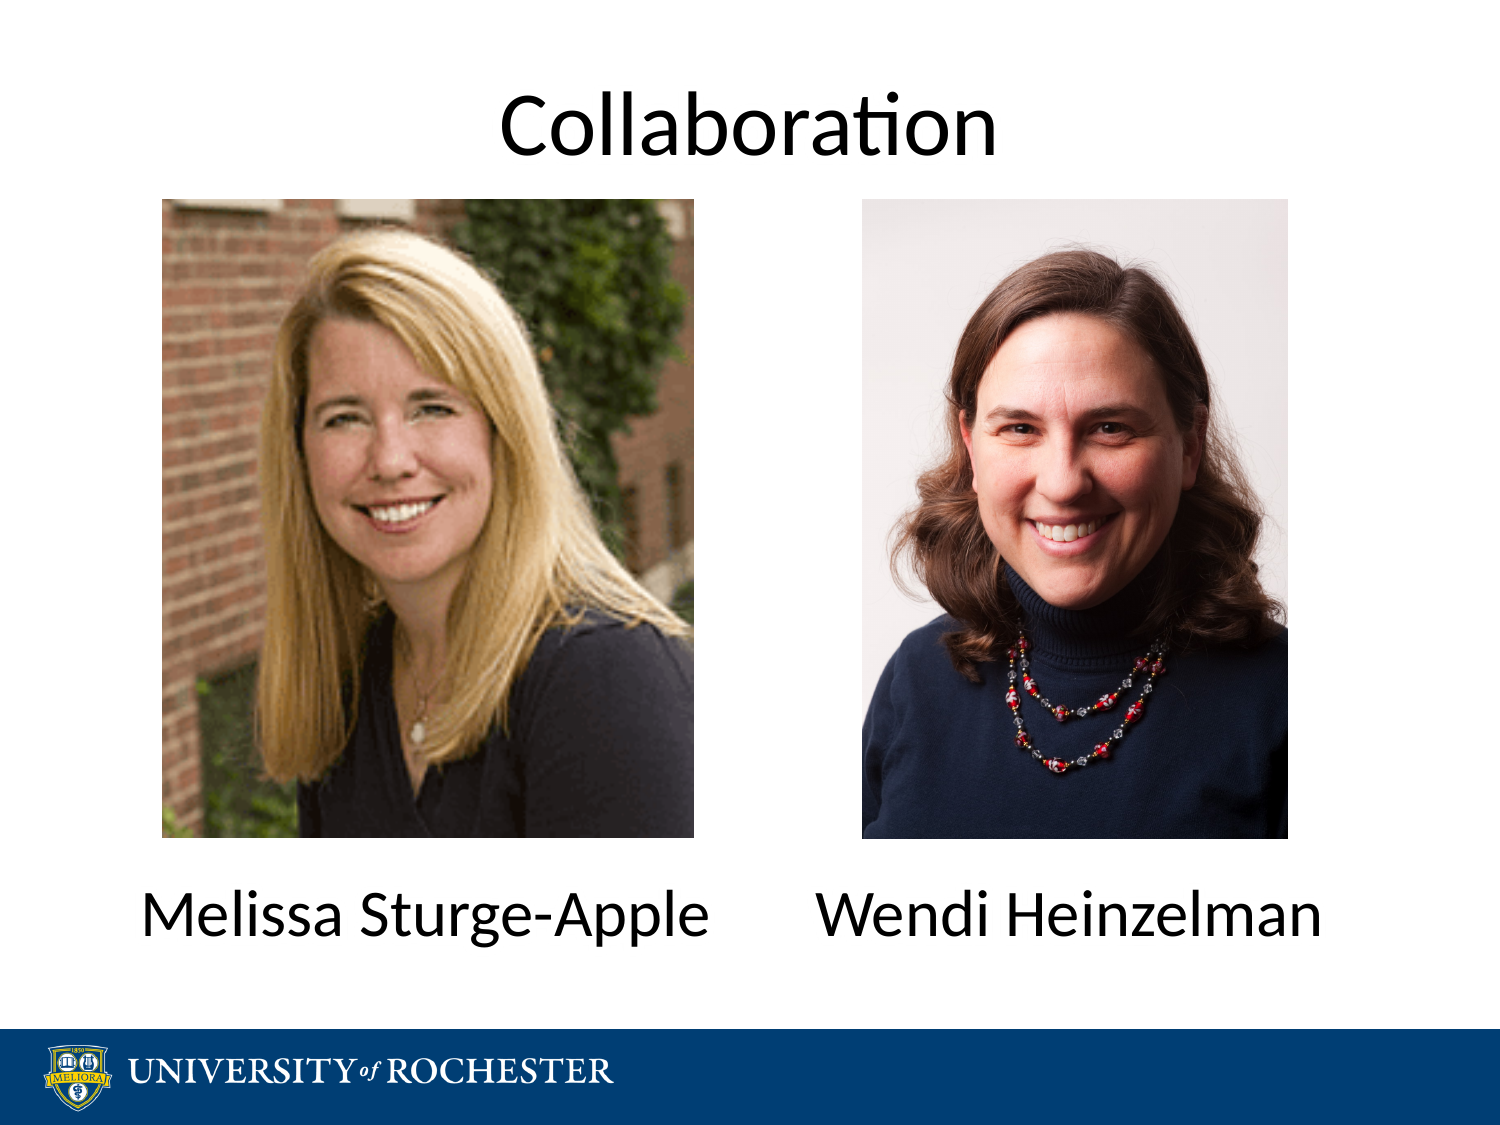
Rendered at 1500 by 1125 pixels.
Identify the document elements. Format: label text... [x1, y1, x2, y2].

text_box Melissa Sturge-Apple [124, 862, 788, 1025]
picture [162, 199, 694, 838]
title Collaboration [112, 24, 1388, 213]
picture [0, 1029, 1500, 1125]
text_box Wendi Heinzelman [800, 862, 1350, 1025]
picture [862, 199, 1288, 839]
